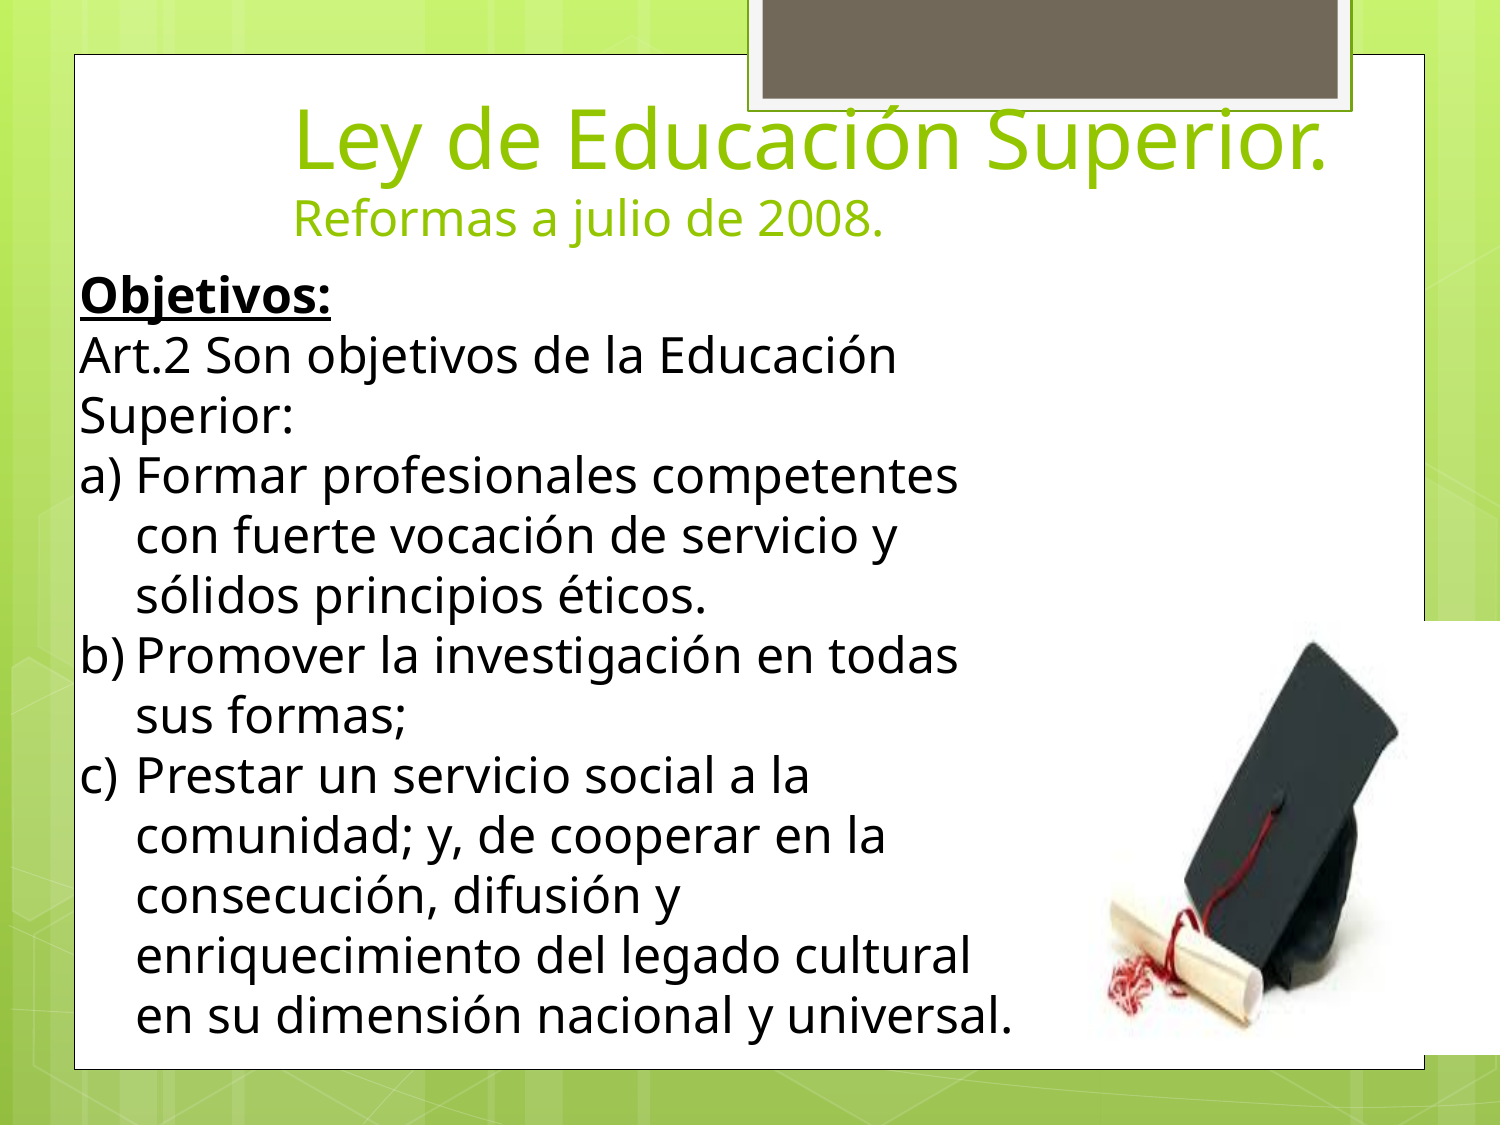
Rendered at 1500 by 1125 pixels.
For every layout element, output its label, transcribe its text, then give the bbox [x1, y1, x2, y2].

text_box Objetivos: Art.2 Son objetivos de la Educación Superior: Formar profesionales competentes con fuerte vocación de servicio y sólidos principios éticos. Promover la investigación en todas sus formas; Prestar un servicio social a la comunidad; y, de cooperar en la consecución, difusión y enriquecimiento del legado cultural en su dimensión nacional y universal. [64, 255, 1046, 1051]
picture [1021, 621, 1500, 1055]
title Ley de Educación Superior. Reformas a julio de 2008. [277, 66, 1500, 254]
